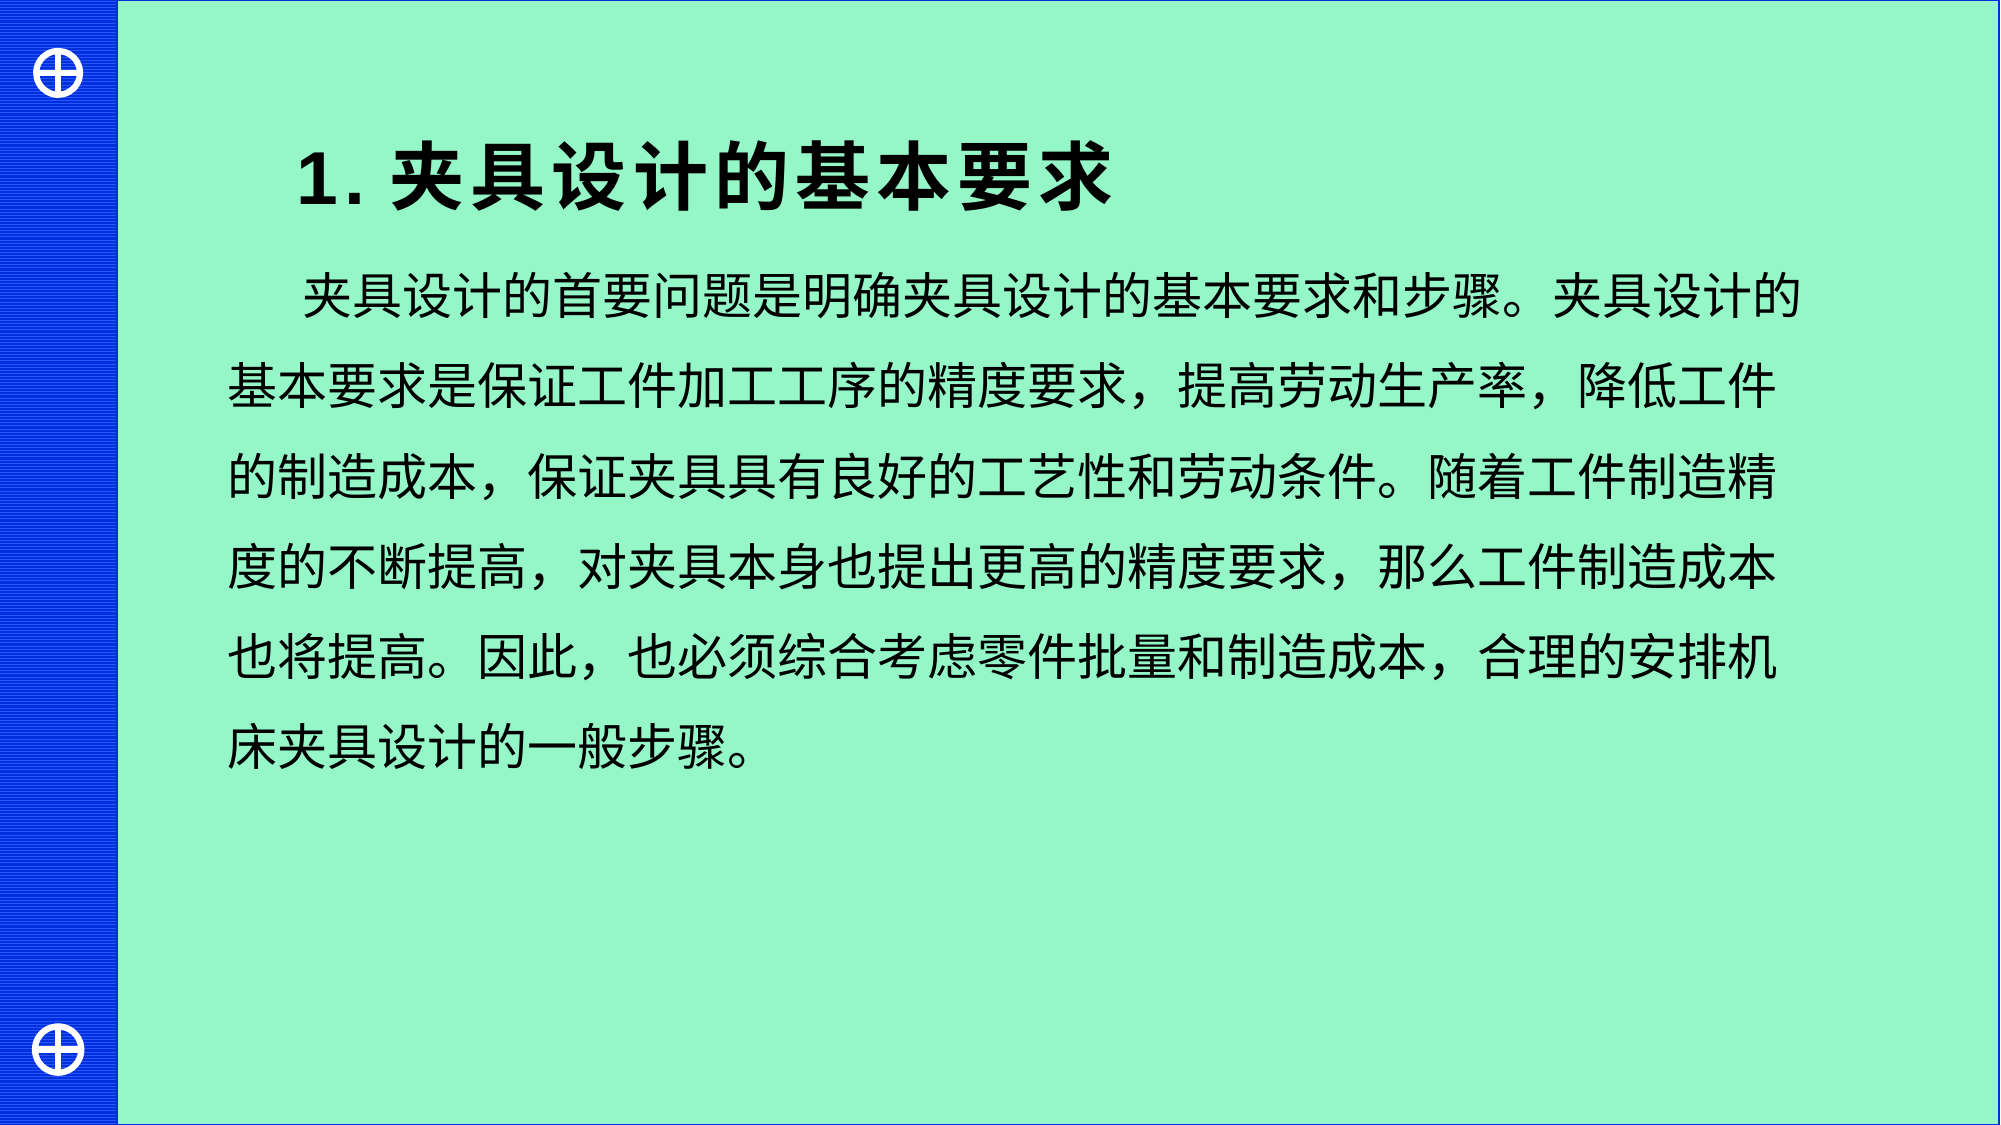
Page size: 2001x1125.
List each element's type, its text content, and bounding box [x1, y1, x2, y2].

text_box 夹具设计的首要问题是明确夹具设计的基本要求和步骤。夹具设计的基本要求是保证工件加工工序的精度要求，提高劳动生产率，降低工件的制造成本，保证夹具具有良好的工艺性和劳动条件。随着工件制造精度的不断提高，对夹具本身也提出更高的精度要求，那么工件制造成本也将提高。因此，也必须综合考虑零件批量和制造成本，合理的安排机床夹具设计的一般步骤。 [212, 227, 1824, 783]
text_box 1.夹具设计的基本要求 [173, 106, 1462, 228]
